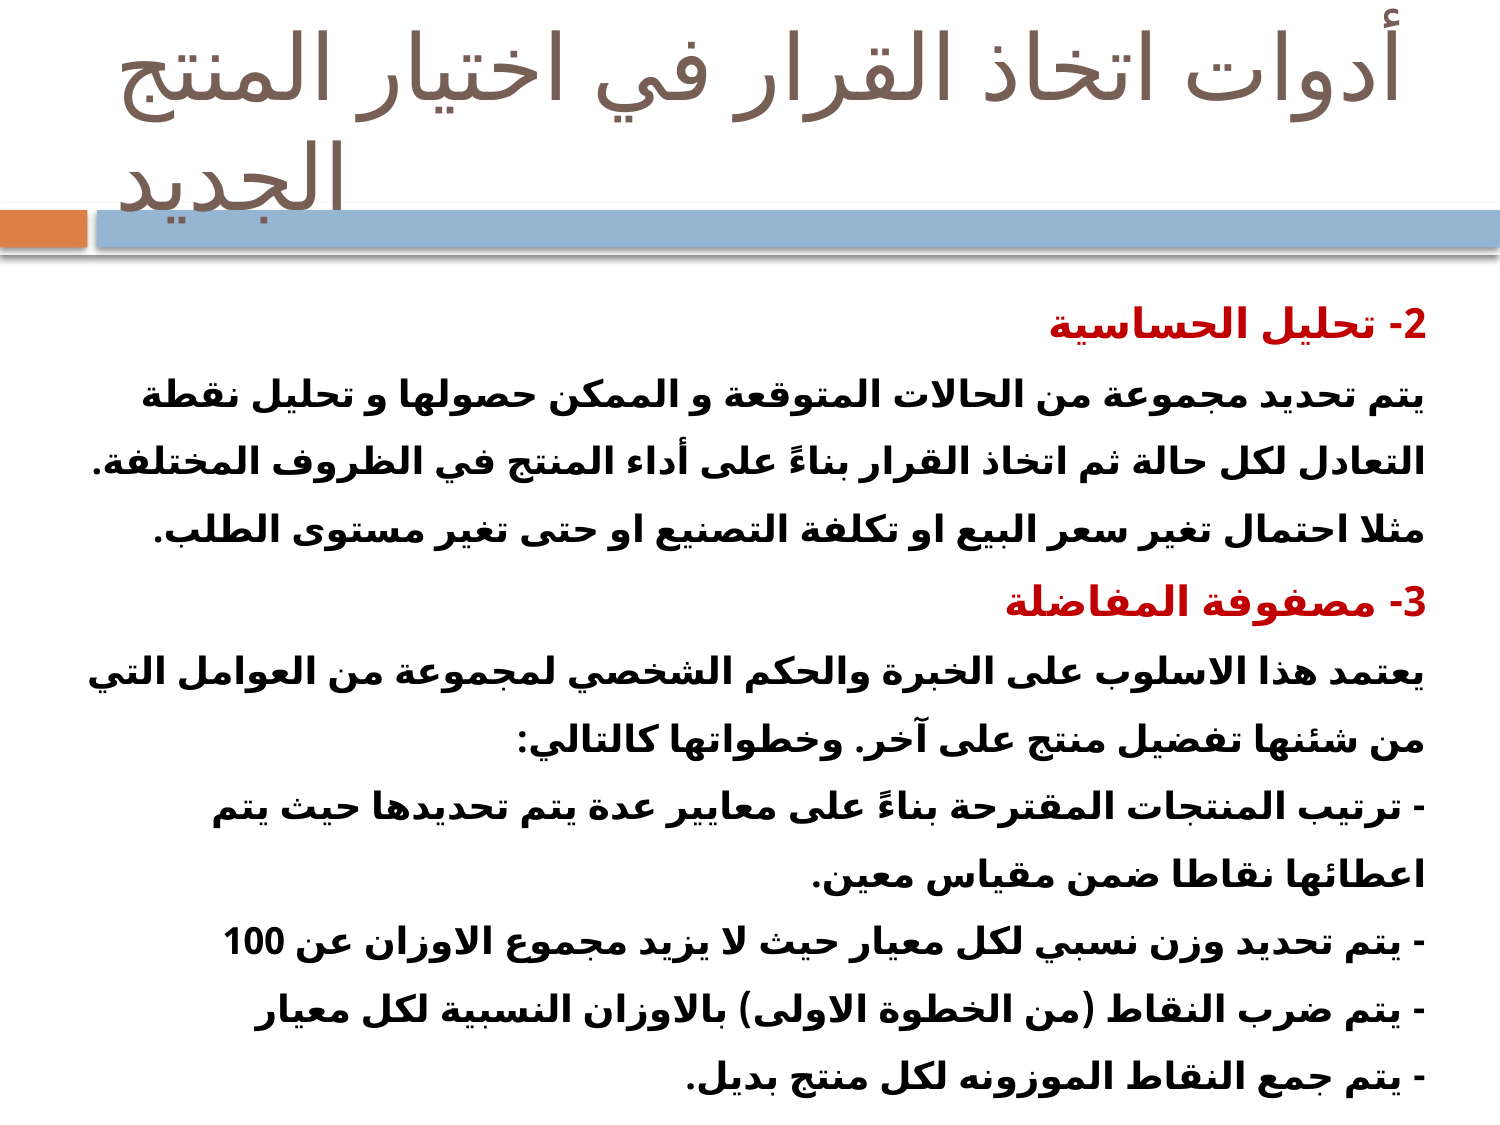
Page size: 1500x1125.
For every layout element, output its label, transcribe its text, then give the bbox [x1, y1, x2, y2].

text_box 2- تحليل الحساسية يتم تحديد مجموعة من الحالات المتوقعة و الممكن حصولها و تحليل نقطة التعادل لكل حالة ثم اتخاذ القرار بناءً على أداء المنتج في الظروف المختلفة. مثلا احتمال تغير سعر البيع او تكلفة التصنيع او حتى تغير مستوى الطلب. 3- مصفوفة المفاضلة يعتمد هذا الاسلوب على الخبرة والحكم الشخصي لمجموعة من العوامل التي من شئنها تفضيل منتج على آخر. وخطواتها كالتالي: - ترتيب المنتجات المقترحة بناءً على معايير عدة يتم تحديدها حيث يتم اعطائها نقاطا ضمن مقياس معين. - يتم تحديد وزن نسبي لكل معيار حيث لا يزيد مجموع الاوزان عن 100 - يتم ضرب النقاط (من الخطوة الاولى) بالاوزان النسبية لكل معيار - يتم جمع النقاط الموزونه لكل منتج بديل. - المنتج الحاصل على اعلى مجموع هو المنتج الافضل. [58, 264, 1442, 1125]
title أدوات اتخاذ القرار في اختيار المنتج الجديد [100, 96, 1438, 200]
title أدوات اتخاذ القرار في اختيار المنتج الجديد [100, 37, 1438, 48]
title أدوات اتخاذ القرار في اختيار المنتج الجديد [100, 49, 1438, 95]
